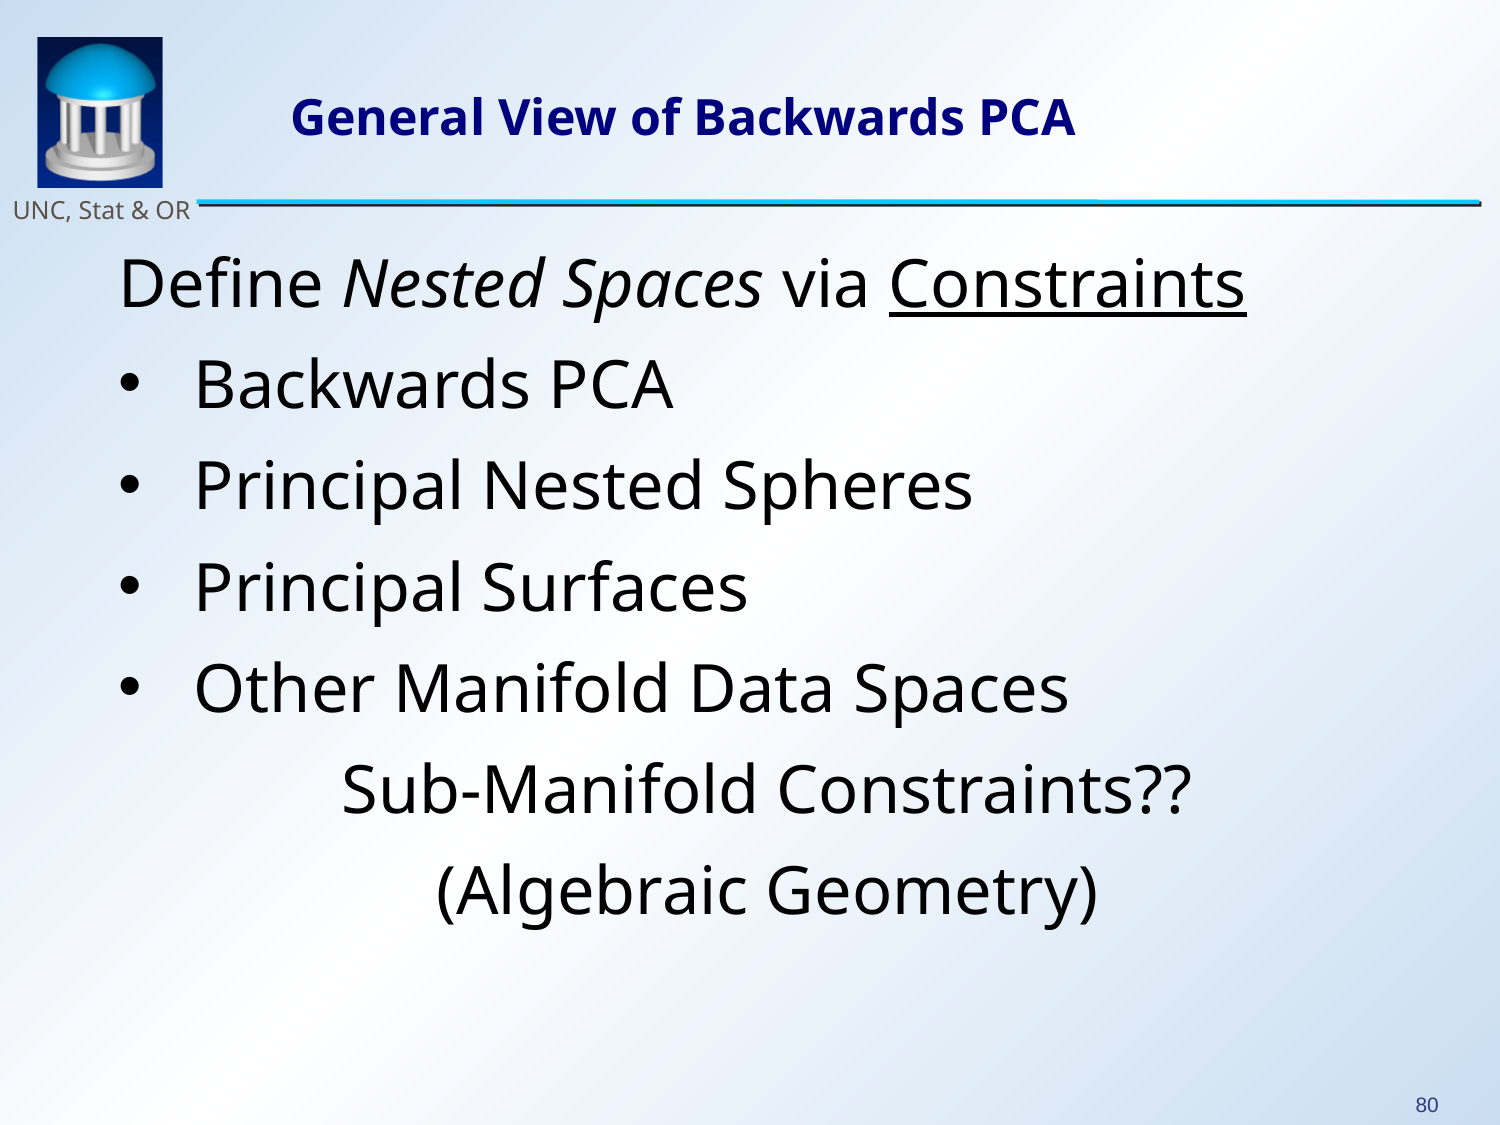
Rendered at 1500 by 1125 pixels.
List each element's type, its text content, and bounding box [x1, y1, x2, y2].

title General View of Backwards PCA [274, 74, 1448, 156]
list Define Nested Spaces via Constraints Backwards PCA Principal Nested Spheres Principal Surfaces Other Manifold Data Spaces Sub-Manifold Constraints?? (Algebraic Geometry) [103, 224, 1432, 1076]
